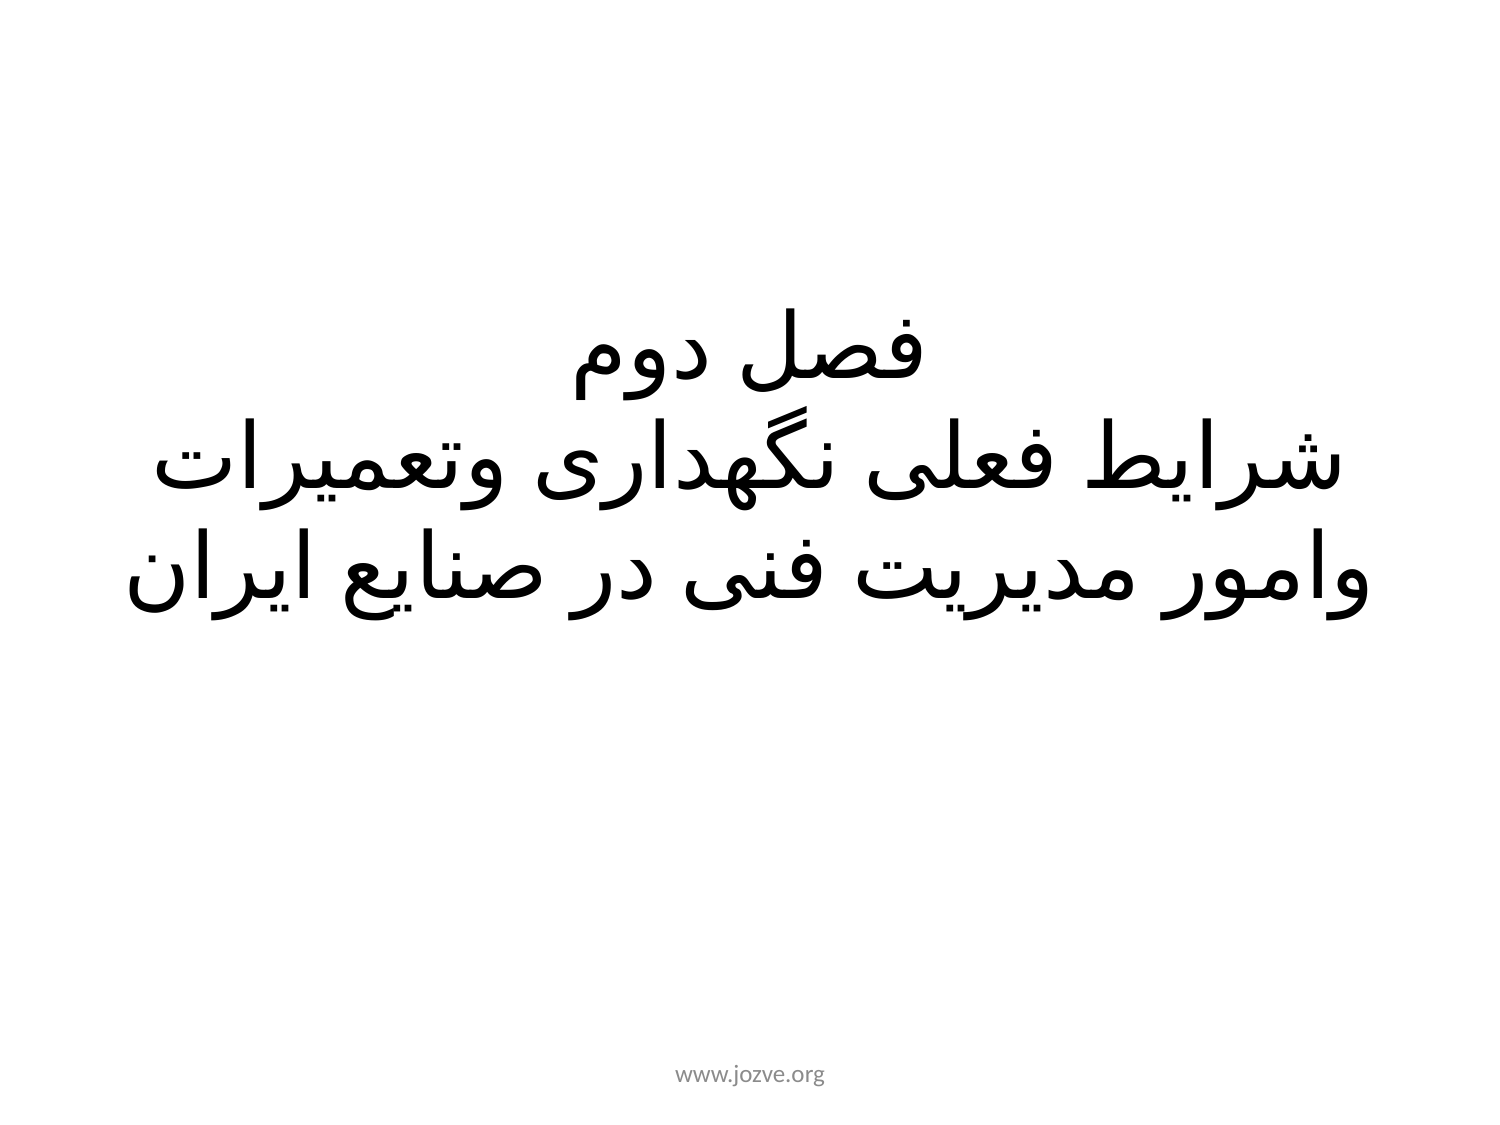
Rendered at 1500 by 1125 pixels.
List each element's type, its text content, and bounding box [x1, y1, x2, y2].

footer www.jozve.org [512, 1042, 988, 1103]
title فصل دوم شرایط فعلی نگهداری وتعمیرات وامور مدیریت فنی در صنایع ایران [75, 45, 1425, 858]
